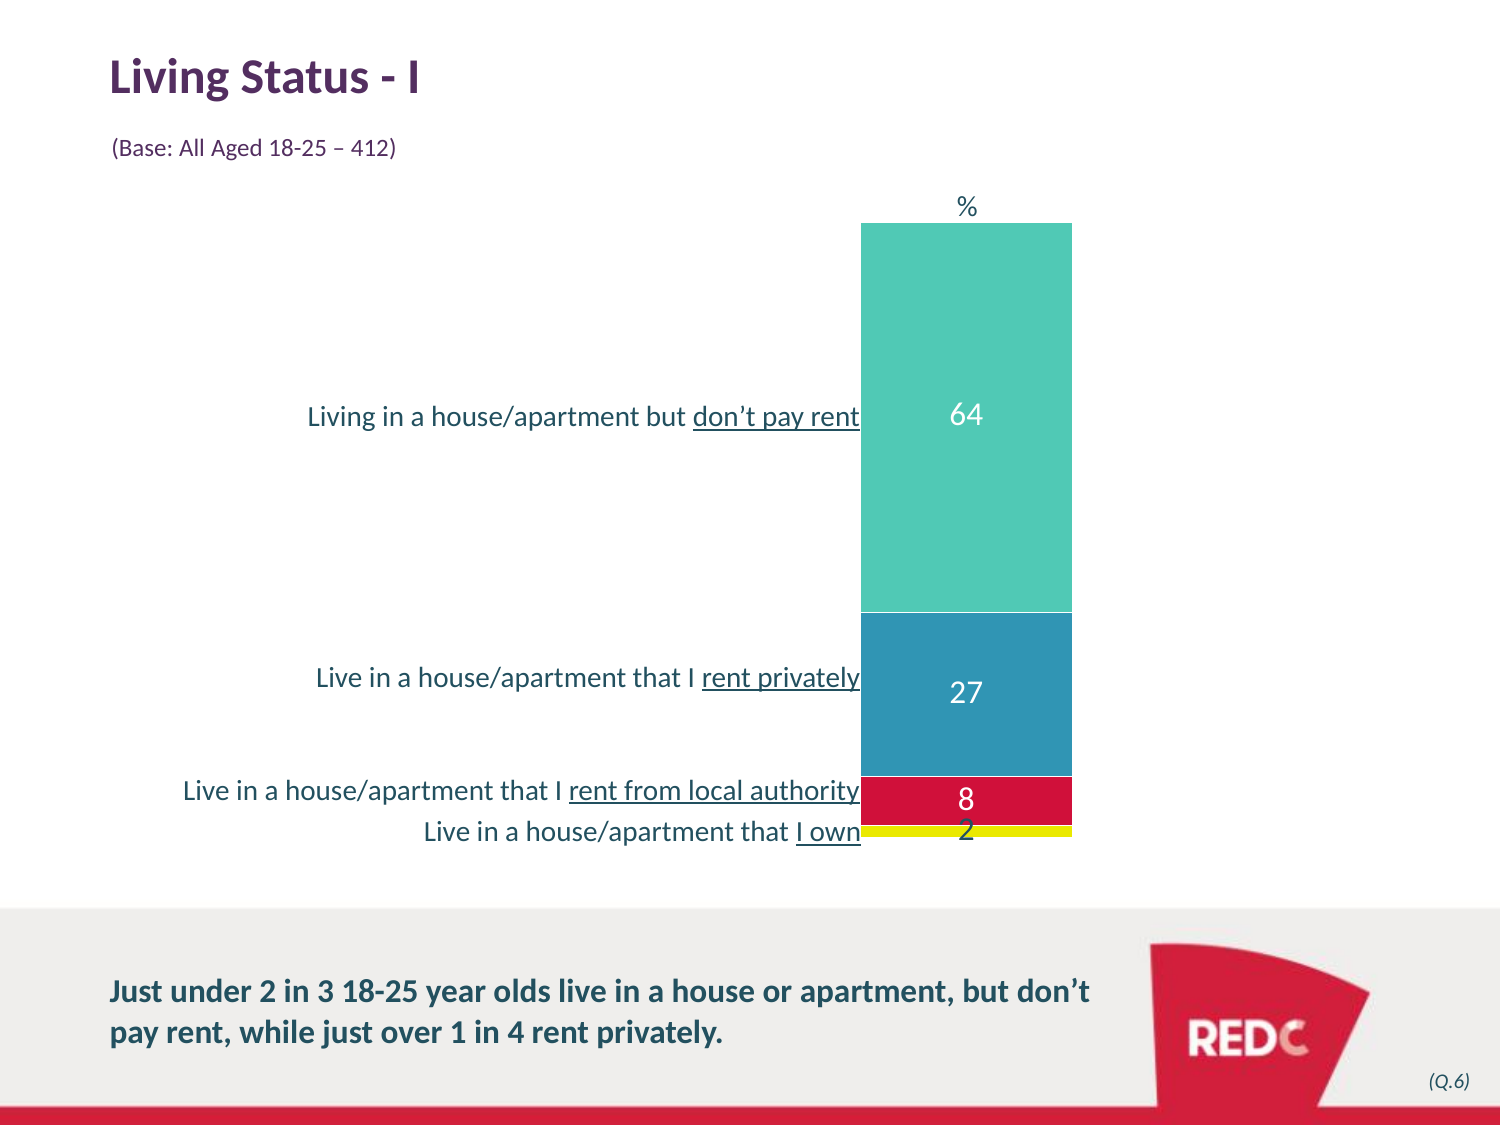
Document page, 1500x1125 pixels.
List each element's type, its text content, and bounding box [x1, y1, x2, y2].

picture [0, 0, 1500, 1125]
text_box Live in a house/apartment that I rent from local authority [182, 770, 795, 806]
title Living Status - I [94, 52, 1004, 111]
chart [800, 209, 1132, 852]
list (Base: All Aged 18-25 – 412) [96, 112, 1005, 182]
text_box Live in a house/apartment that I own [423, 812, 795, 848]
text_box (Q.6) [1428, 1067, 1471, 1093]
text_box Living in a house/apartment but don’t pay rent [307, 397, 795, 433]
text_box % [956, 187, 978, 207]
list Just under 2 in 3 18-25 year olds live in a house or apartment, but don’t pay rent, while just over 1 in 4 rent privately. [94, 959, 1158, 1093]
text_box Live in a house/apartment that I rent privately [315, 658, 795, 694]
